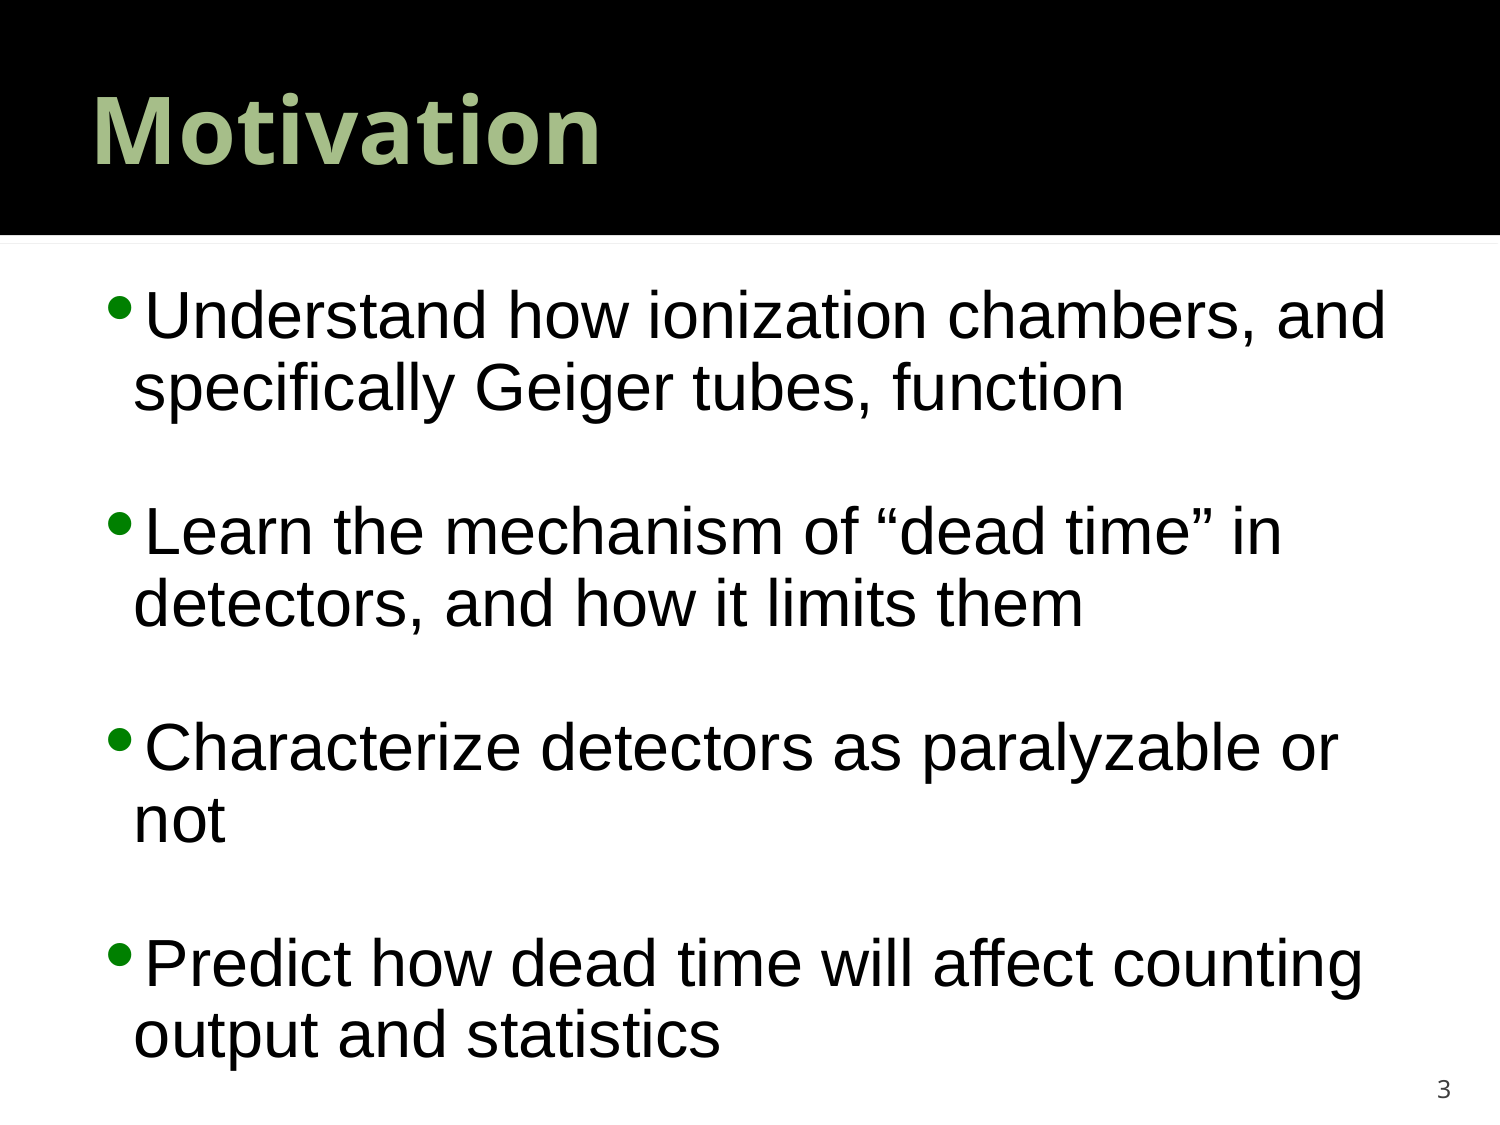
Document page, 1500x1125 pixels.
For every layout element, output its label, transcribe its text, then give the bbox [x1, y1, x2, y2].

text_box 3 [1345, 1062, 1467, 1108]
title Motivation [75, 7, 1425, 248]
subtitle Understand how ionization chambers, and specifically Geiger tubes, function Learn the mechanism of “dead time” in detectors, and how it limits them Characterize detectors as paralyzable or not Predict how dead time will affect counting output and statistics [75, 323, 1450, 1030]
